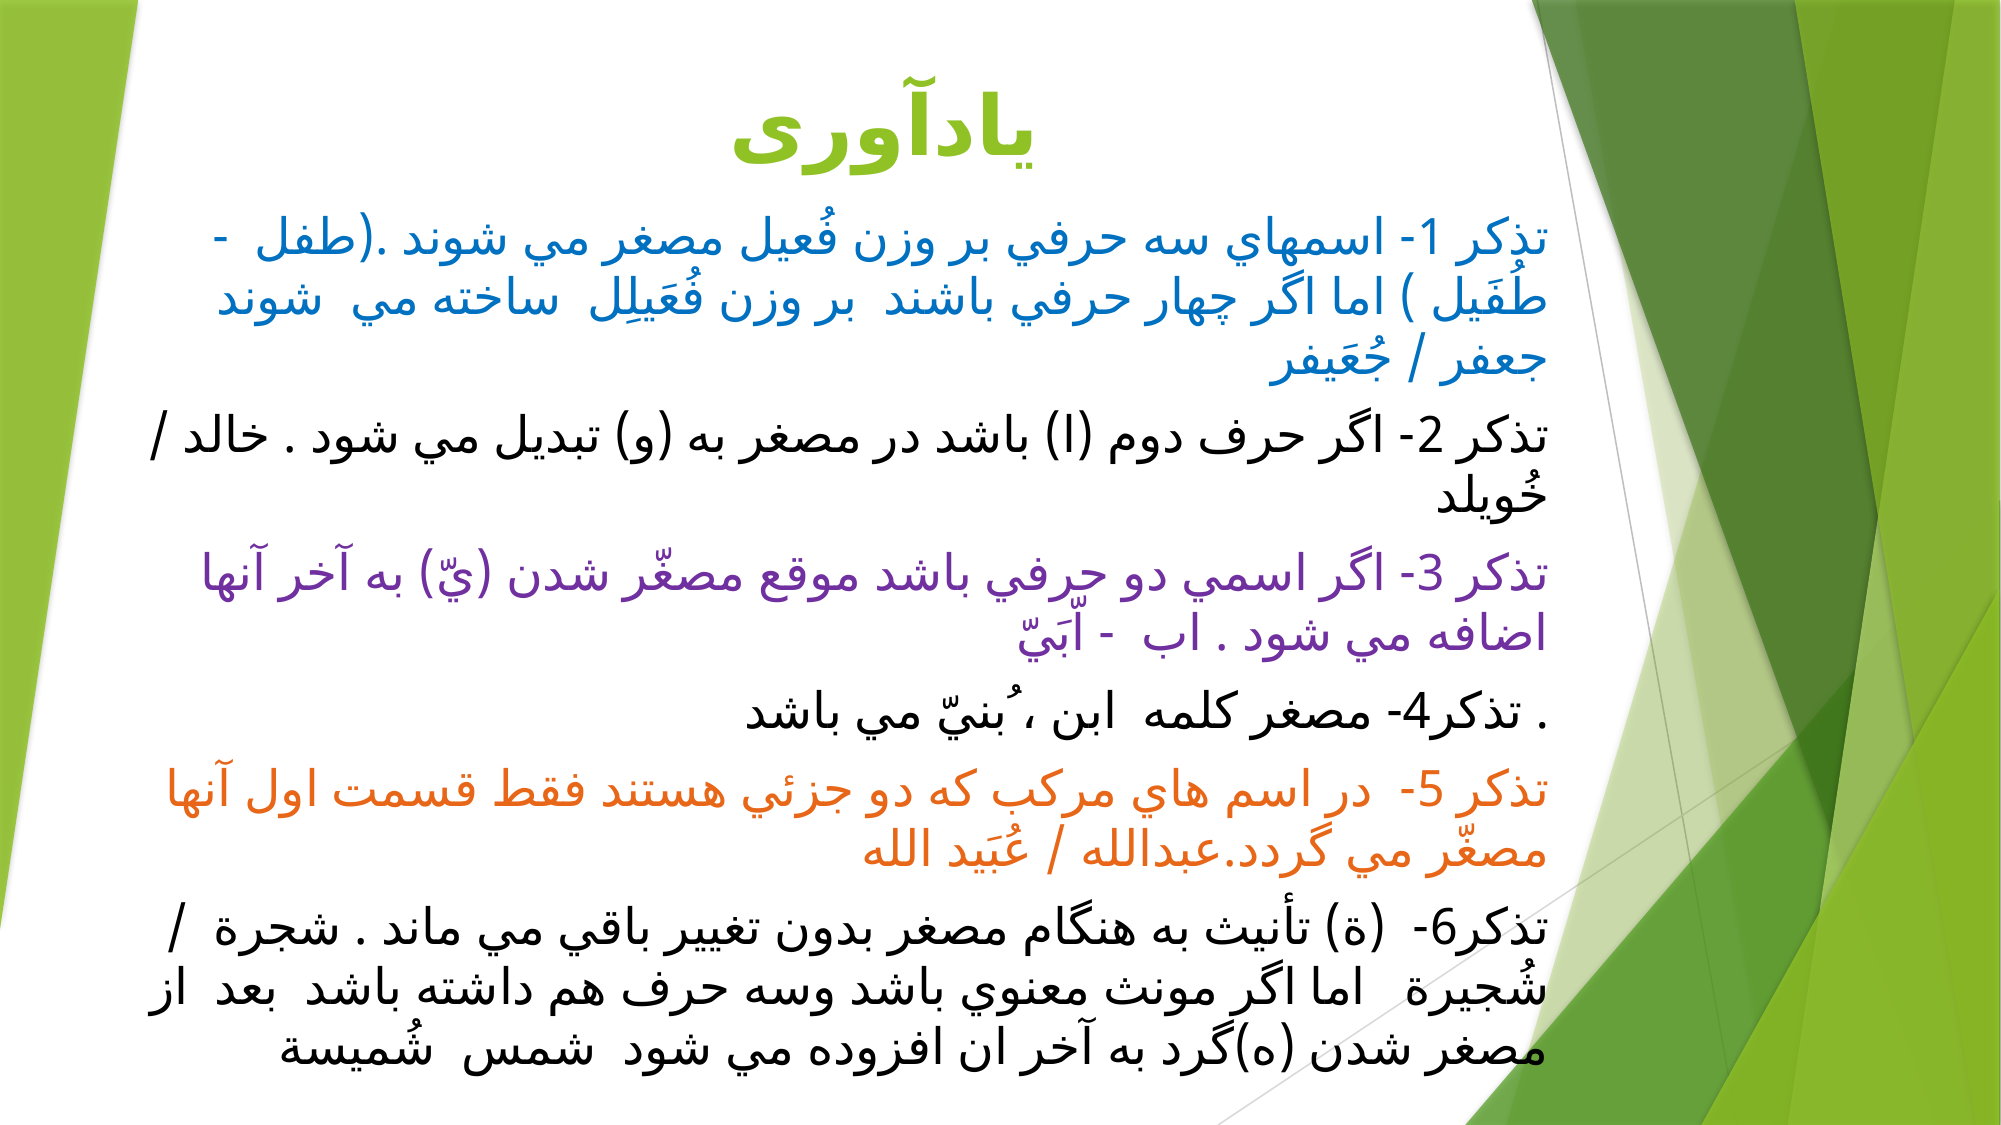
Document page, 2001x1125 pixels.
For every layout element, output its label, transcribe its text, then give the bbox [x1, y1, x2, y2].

title یادآوری [247, 32, 1522, 180]
subtitle تذكر 1- اسمهاي سه حرفي بر وزن فُعيل مصغر مي شوند .(طفل -طُفَيل ) اما اگر چهار حرفي باشند بر وزن فُعَيلِل ساخته مي شوند جعفر / جُعَيفر تذكر 2- اگر حرف دوم (ا) باشد در مصغر به (و) تبديل مي شود . خالد / خُويلد تذكر 3- اگر اسمي دو حرفي باشد موقع مصغّر شدن (يّ) به آخر آنها اضافه مي شود . اب - اّبَيّ تذكر4- مصغر كلمه ابن ، ُبنيّ مي باشد . تذكر 5- در اسم هاي مركب كه دو جزئي هستند فقط قسمت اول آنها مصغّر مي گردد.عبدالله / عُبَيد الله تذكر6- (ة) تأنيث به هنگام مصغر بدون تغيير باقي مي ماند . شجرة / شُجيرة اما اگر مونث معنوي باشد وسه حرف هم داشته باشد بعد از مصغر شدن (ه)گرد به آخر ان افزوده مي شود شمس شُميسة [115, 197, 1565, 1095]
